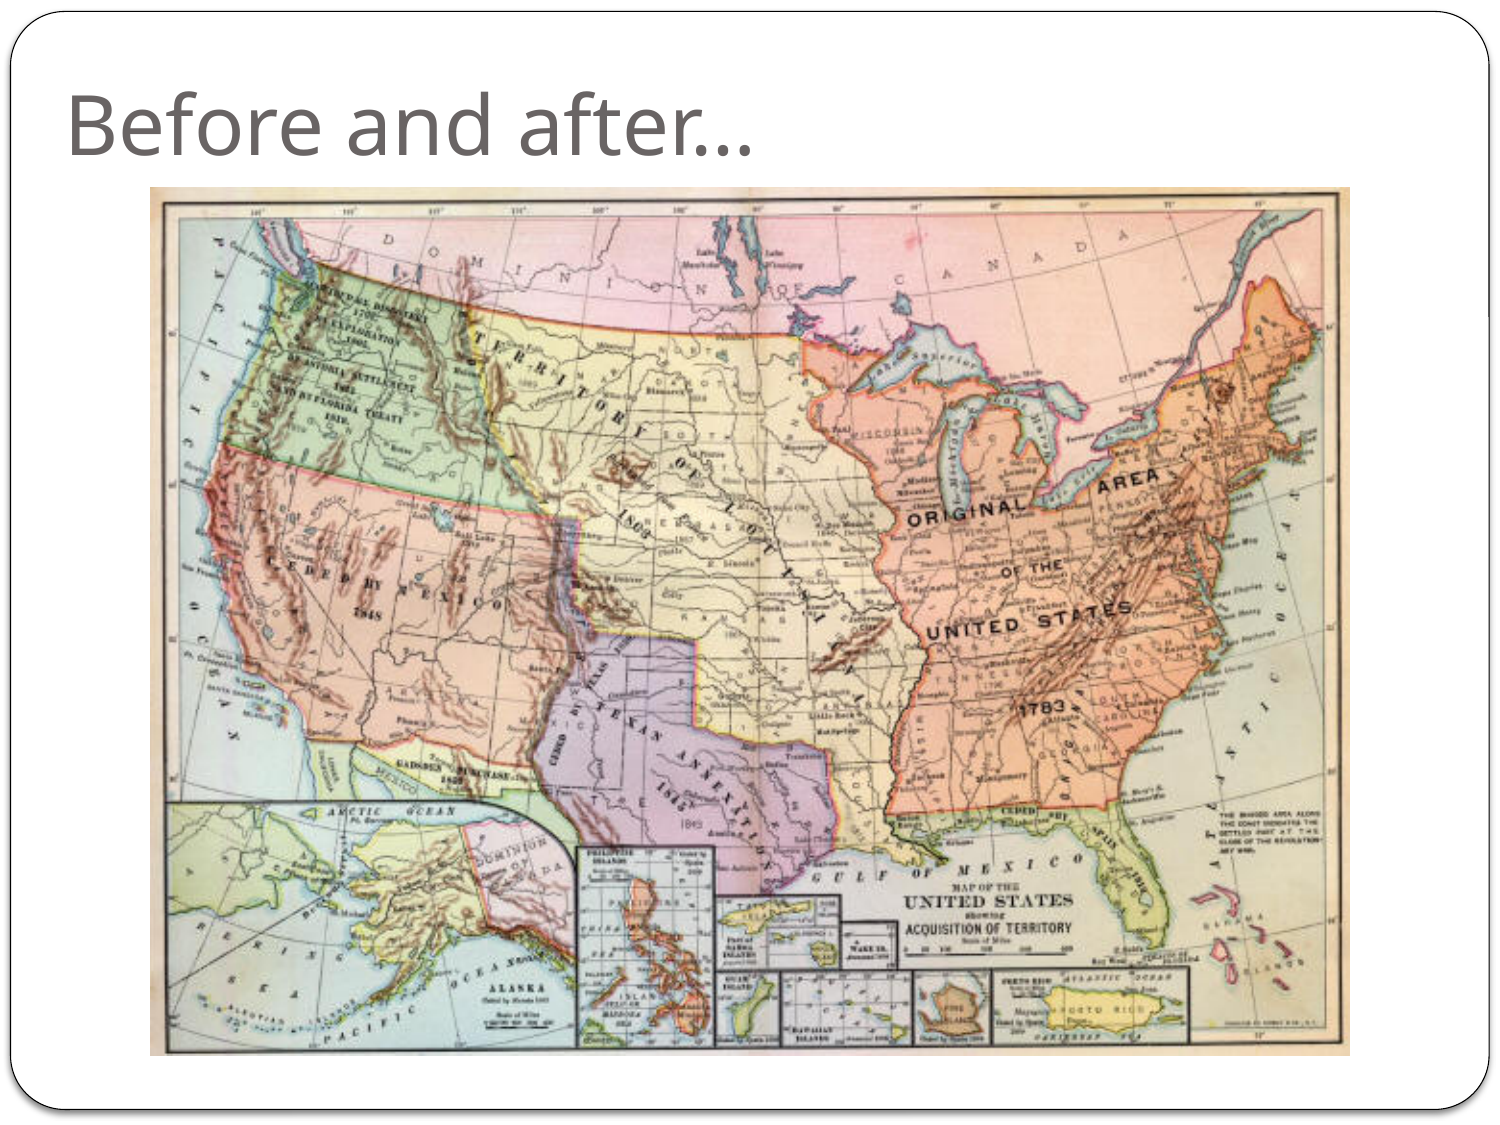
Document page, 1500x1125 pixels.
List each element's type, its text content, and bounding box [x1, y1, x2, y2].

picture [149, 187, 1351, 1056]
title Before and after… [50, 0, 1325, 188]
